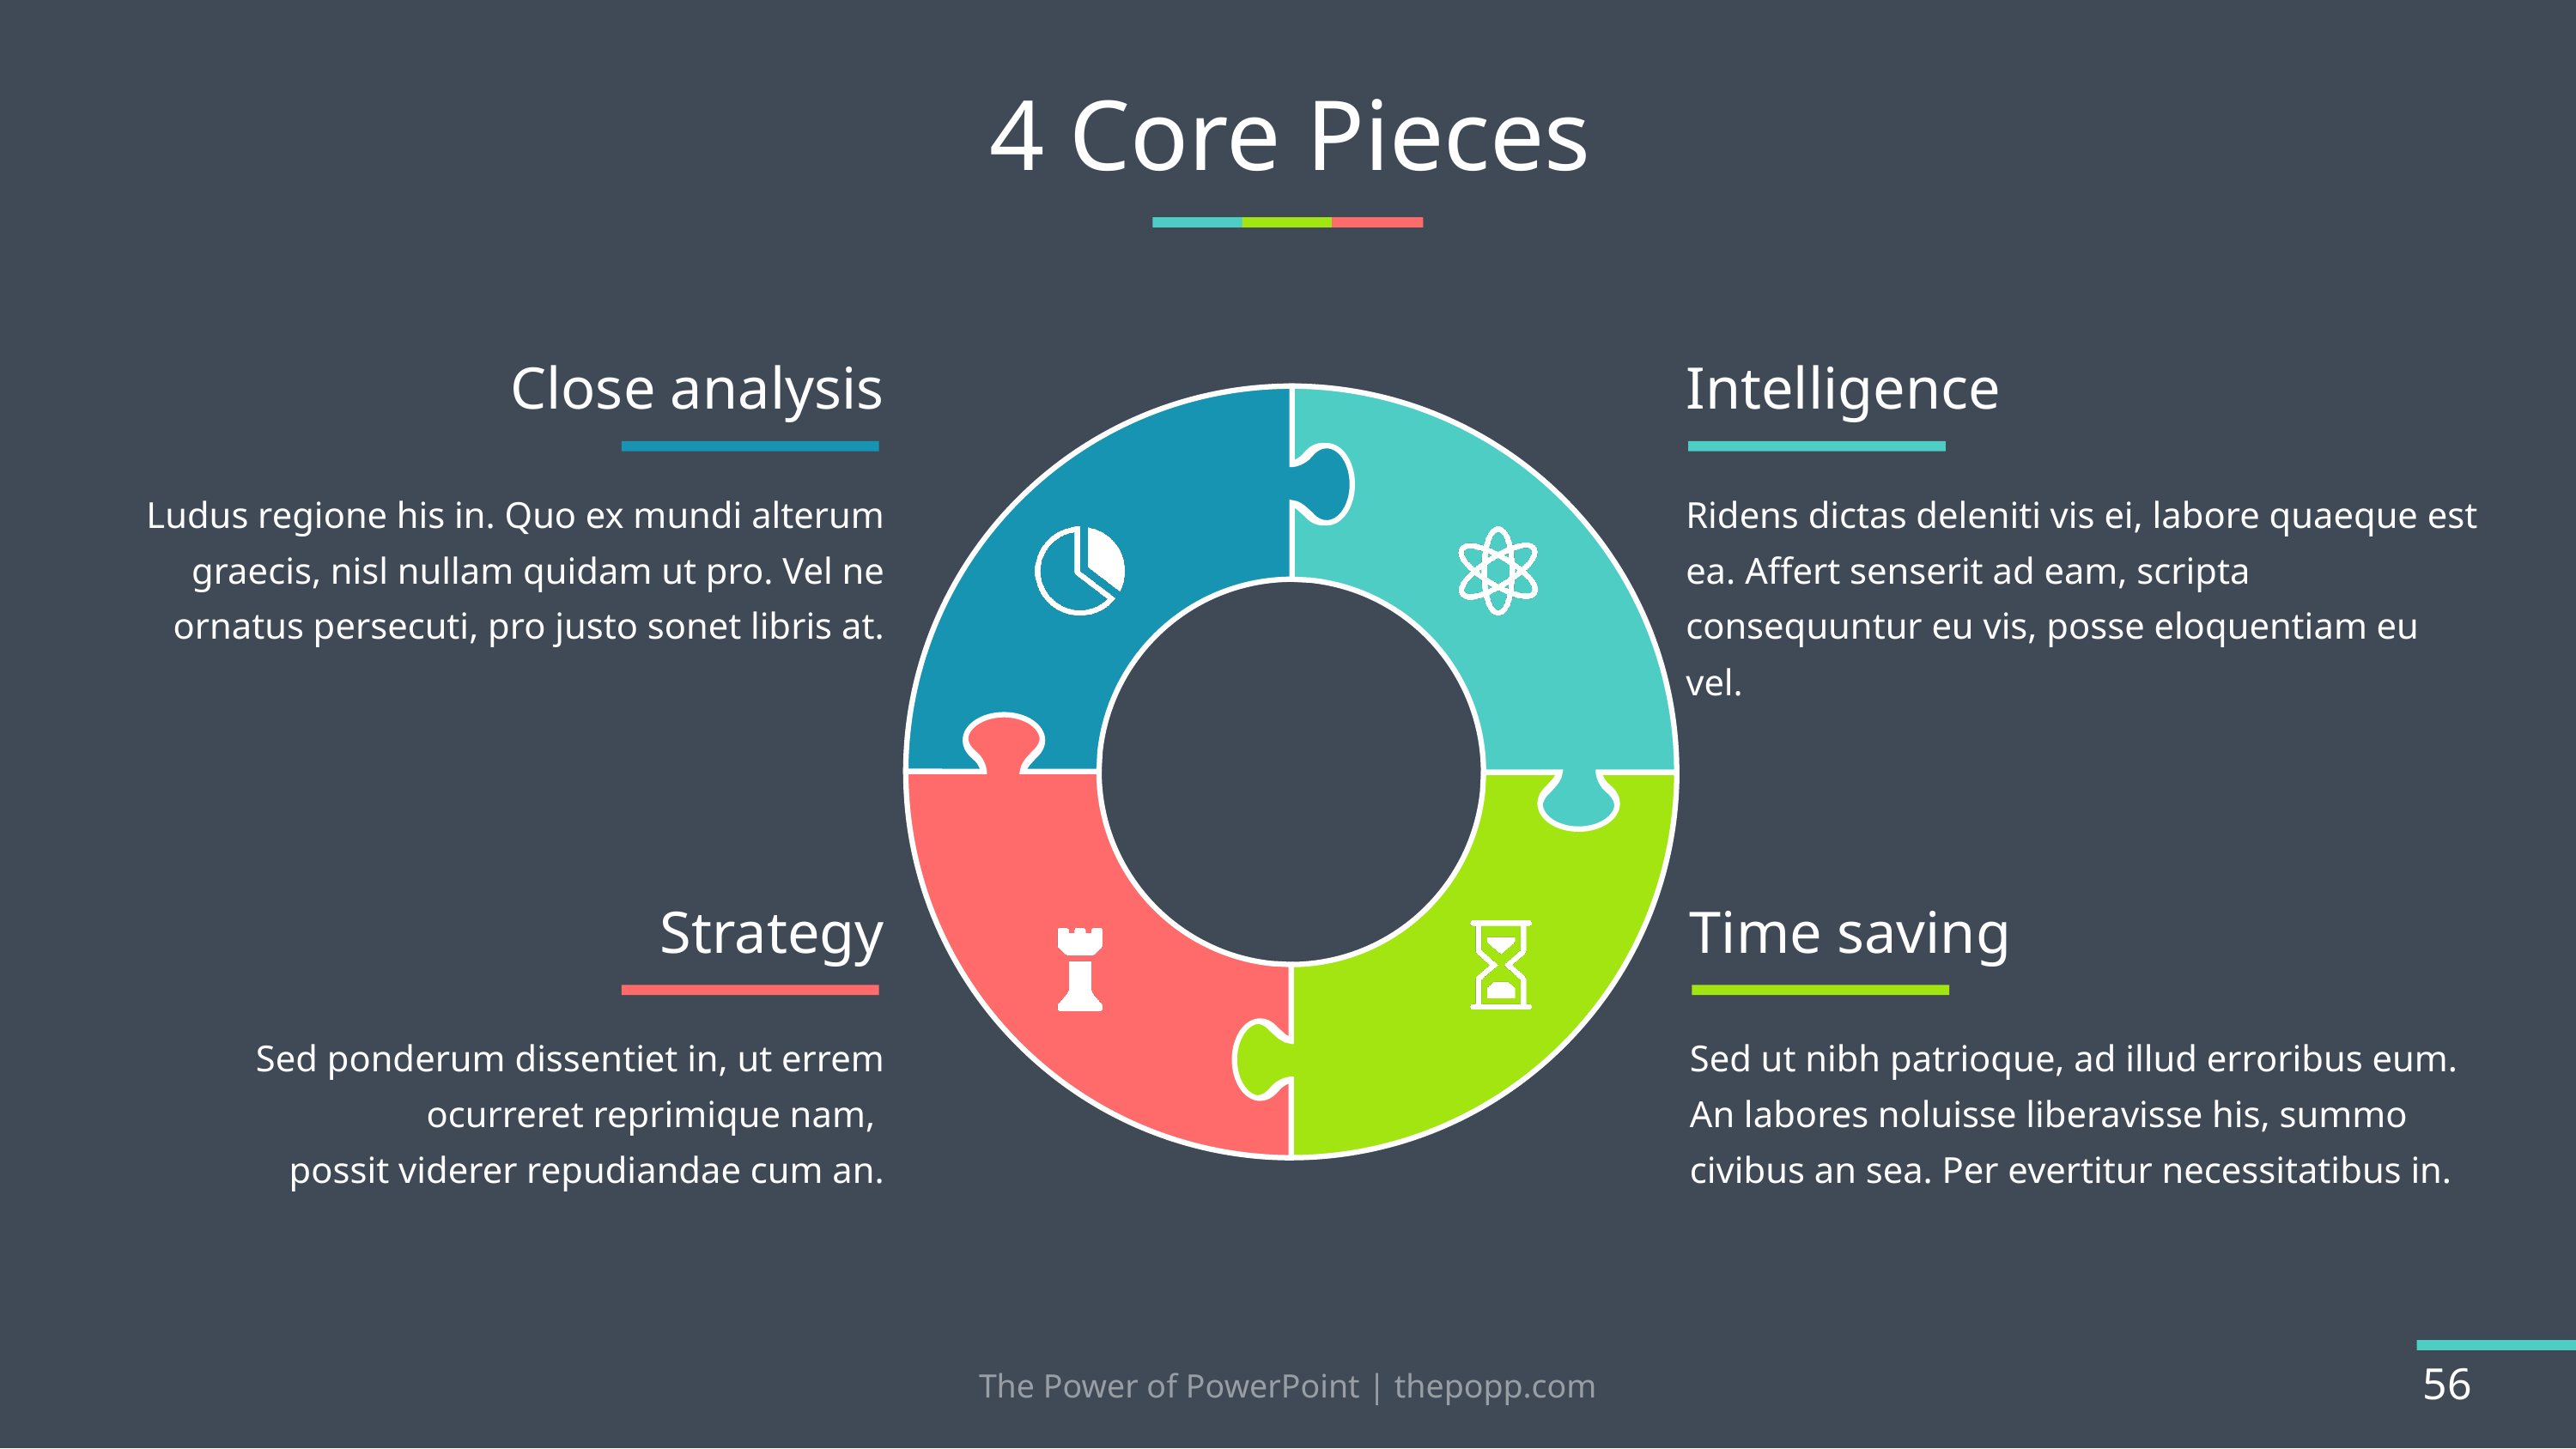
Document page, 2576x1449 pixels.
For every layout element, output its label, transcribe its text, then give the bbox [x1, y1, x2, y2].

footer The Power of PowerPoint | thepopp.com [853, 1349, 1723, 1427]
list Ludus regione his in. Quo ex mundi alterum graecis, nisl nullam quidam ut pro. Vel ne ornatus persecuti, pro justo sonet libris at. [76, 472, 898, 678]
title 4 Core Pieces [69, 49, 2512, 230]
list Time saving [1676, 877, 2498, 983]
list Sed ponderum dissentiet in, ut errem ocurreret reprimique nam, possit viderer repudiandae cum an. [76, 1016, 898, 1222]
list Close analysis [76, 333, 898, 439]
list Sed ut nibh patrioque, ad illud erroribus eum. An labores noluisse liberavisse his, summo civibus an sea. Per evertitur necessitatibus in. [1676, 1016, 2498, 1222]
picture [1453, 526, 1543, 615]
picture [1035, 526, 1125, 615]
picture [1035, 922, 1125, 1011]
slide_number 56 [2409, 1351, 2576, 1421]
picture [1453, 920, 1543, 1009]
list Strategy [76, 877, 898, 983]
list Intelligence [1673, 333, 2494, 439]
list Ridens dictas deleniti vis ei, labore quaeque est ea. Affert senserit ad eam, scripta consequuntur eu vis, posse eloquentiam eu vel. [1673, 472, 2494, 678]
